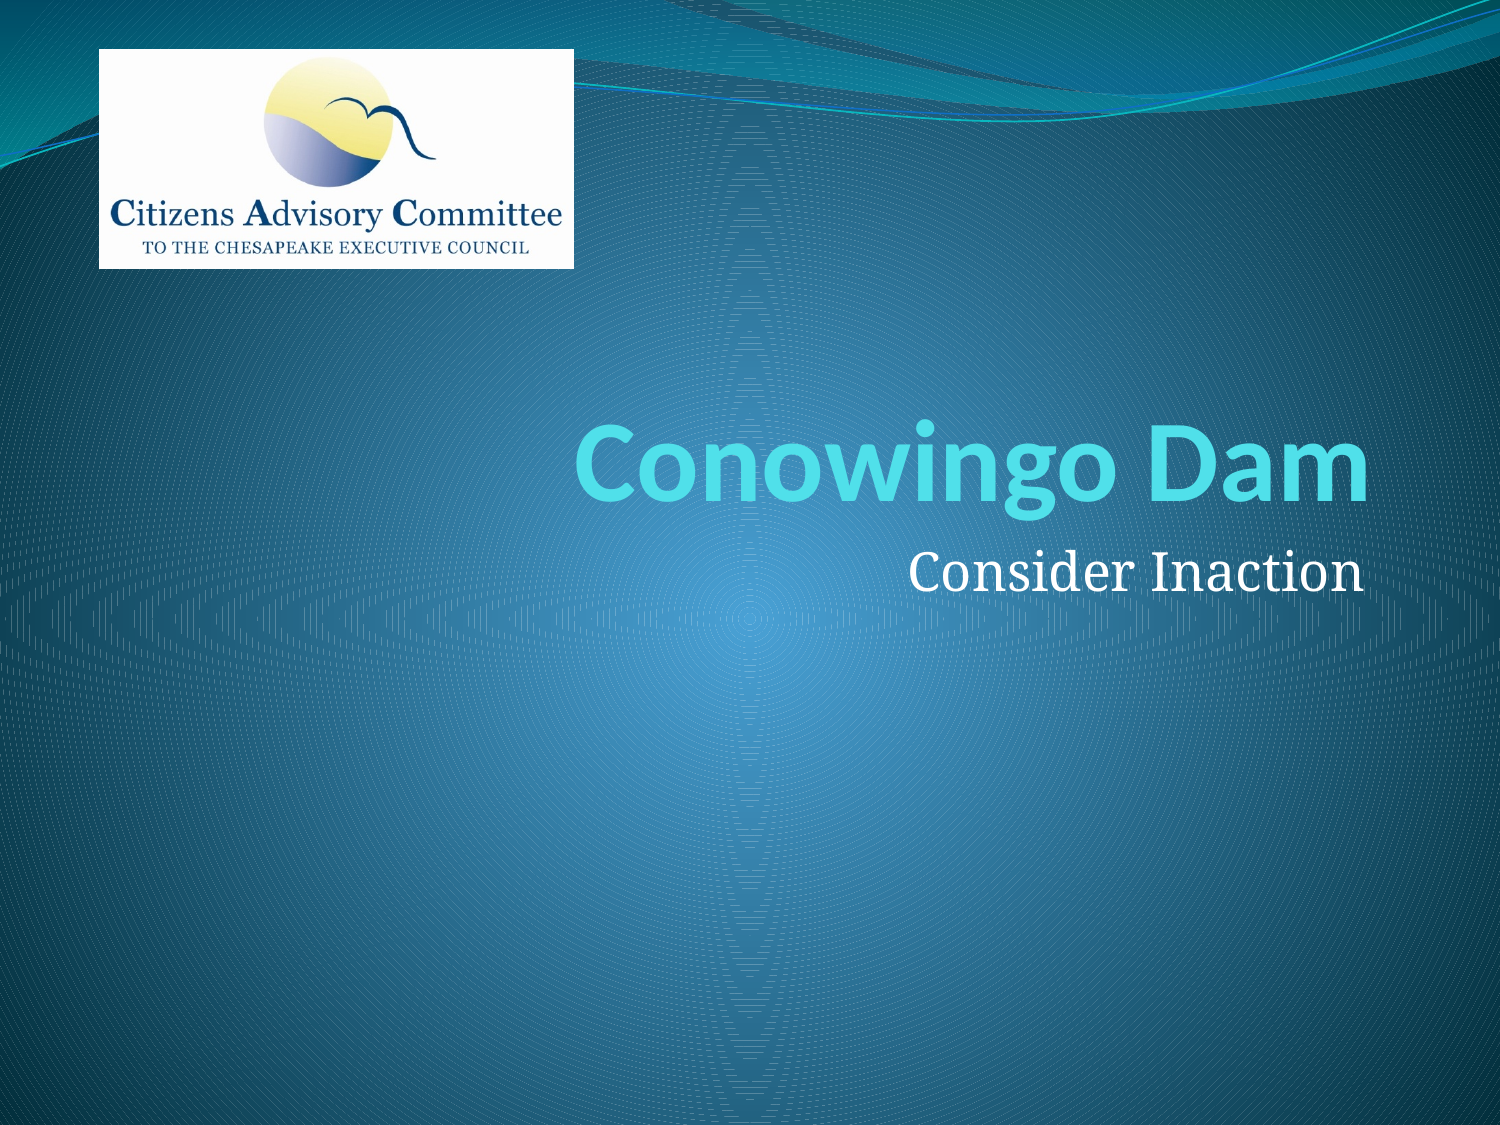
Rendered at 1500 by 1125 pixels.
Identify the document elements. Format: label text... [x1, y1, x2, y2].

picture [99, 49, 574, 269]
title Conowingo Dam [87, 224, 1376, 525]
subtitle Consider Inaction [87, 529, 1376, 818]
